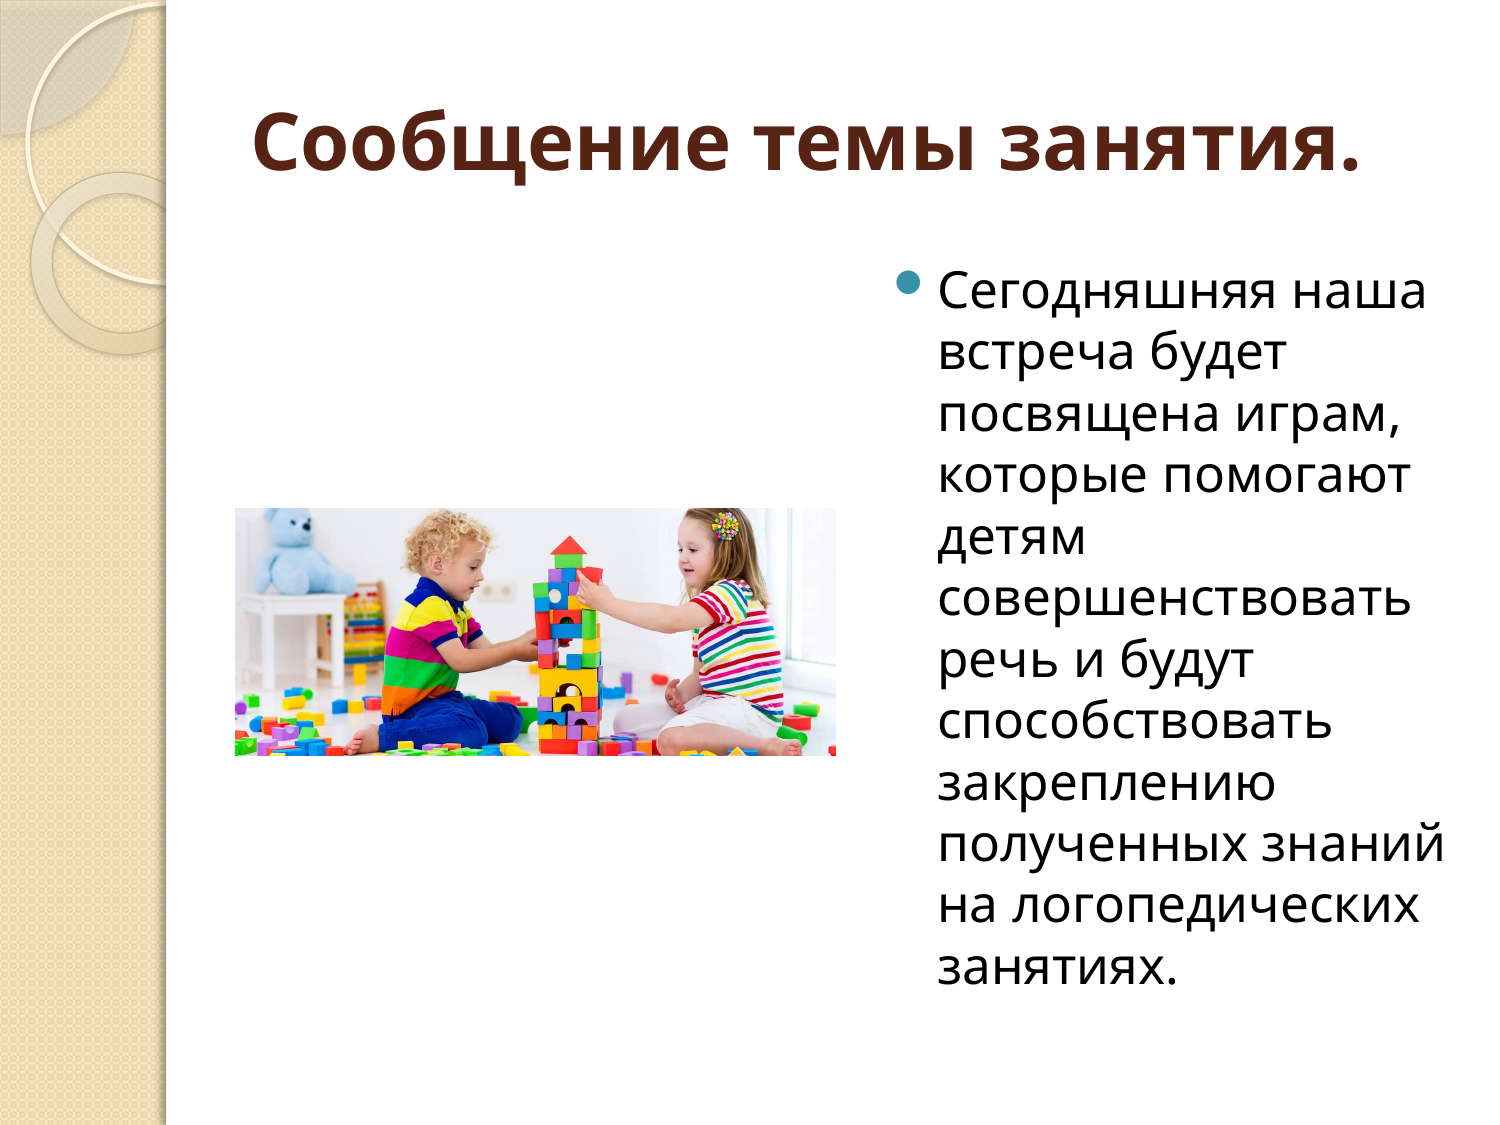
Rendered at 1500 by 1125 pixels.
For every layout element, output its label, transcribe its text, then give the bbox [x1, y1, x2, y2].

title Сообщение темы занятия. [235, 45, 1466, 233]
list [235, 508, 836, 757]
list Сегодняшняя наша встреча будет посвящена играм, которые помогают детям совершенствовать речь и будут способствовать закреплению полученных знаний на логопедических занятиях. [865, 249, 1466, 1015]
